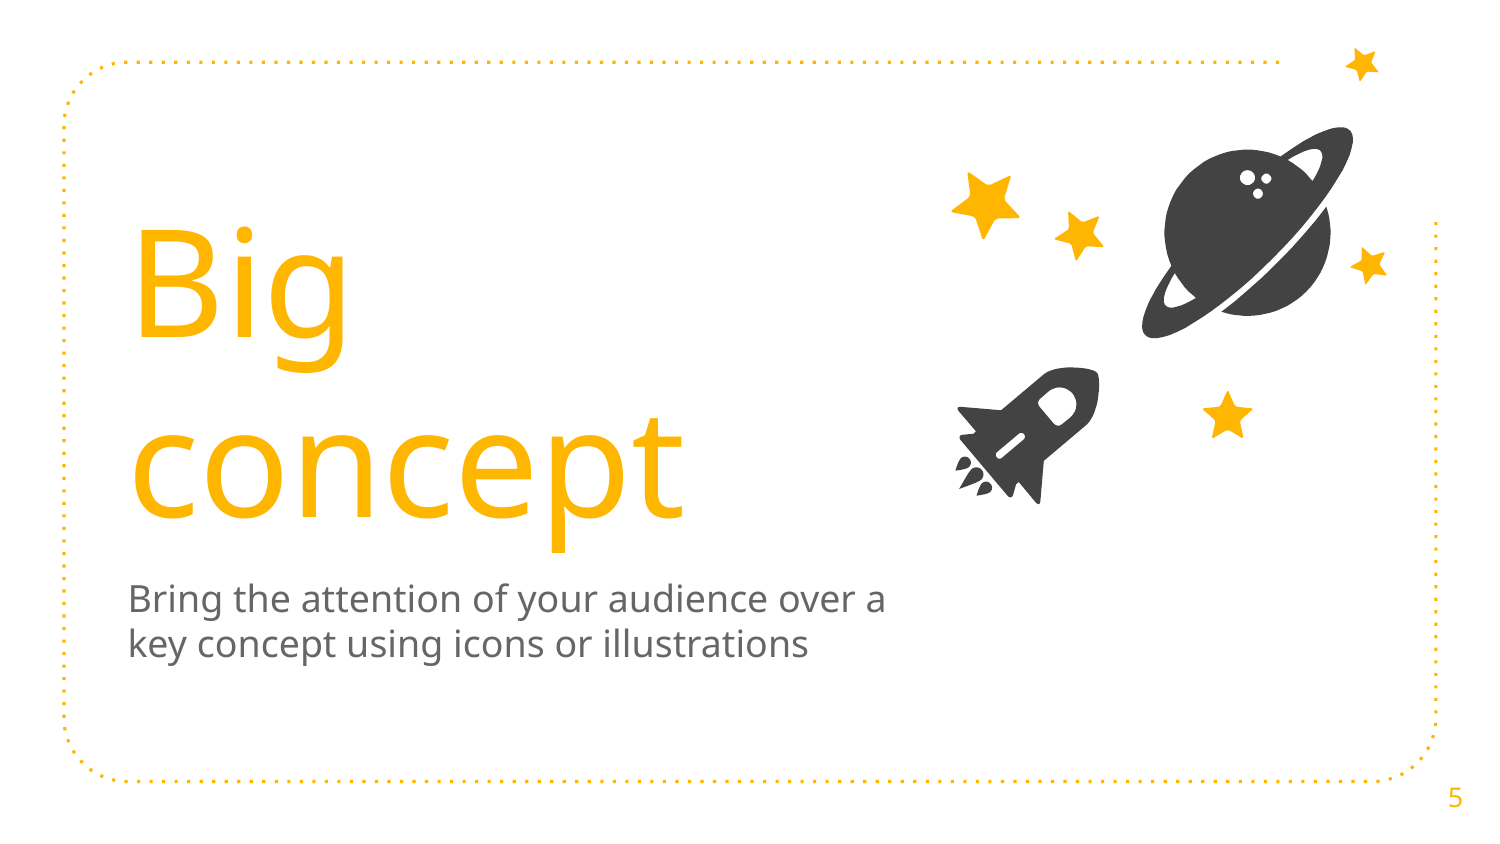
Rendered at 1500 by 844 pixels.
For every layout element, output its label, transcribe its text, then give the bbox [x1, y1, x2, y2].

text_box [955, 363, 1096, 504]
text_box [1345, 48, 1379, 82]
title Big concept [112, 372, 929, 559]
text_box [951, 172, 1020, 240]
subtitle Bring the attention of your audience over a key concept using icons or illustrations [112, 559, 929, 689]
text_box [1203, 391, 1253, 438]
text_box [1054, 211, 1104, 261]
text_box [1141, 126, 1354, 339]
slide_number 5 [1411, 753, 1500, 844]
text_box [1358, 247, 1387, 285]
